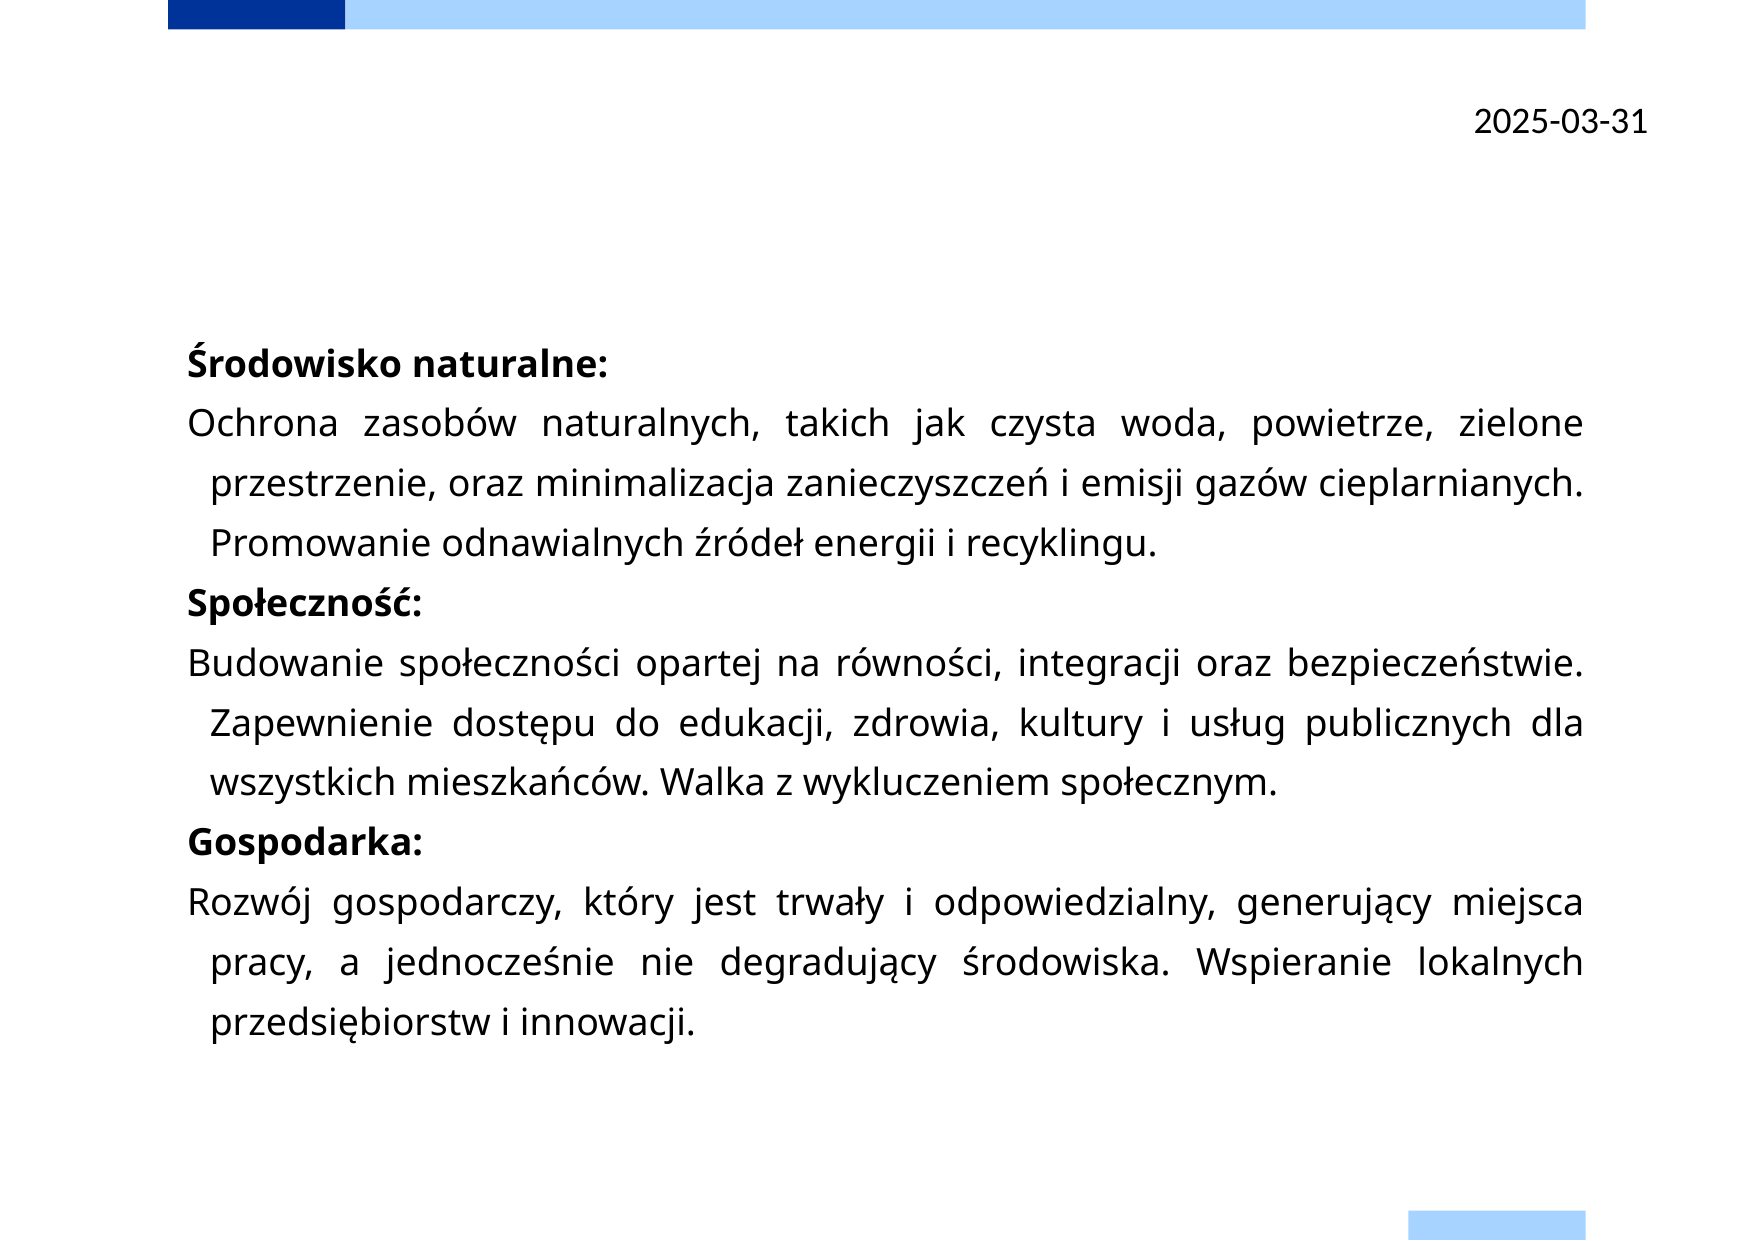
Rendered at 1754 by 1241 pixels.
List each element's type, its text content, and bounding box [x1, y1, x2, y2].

list Środowisko naturalne: Ochrona zasobów naturalnych, takich jak czysta woda, powietrze, zielone przestrzenie, oraz minimalizacja zanieczyszczeń i emisji gazów cieplarnianych. Promowanie odnawialnych źródeł energii i recyklingu. Społeczność: Budowanie społeczności opartej na równości, integracji oraz bezpieczeństwie. Zapewnienie dostępu do edukacji, zdrowia, kultury i usług publicznych dla wszystkich mieszkańców. Walka z wykluczeniem społecznym. Gospodarka: Rozwój gospodarczy, który jest trwały i odpowiedzialny, generujący miejsca pracy, a jednocześnie nie degradujący środowiska. Wspieranie lokalnych przedsiębiorstw i innowacji. [168, 324, 1586, 1093]
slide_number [1458, 88, 1754, 149]
